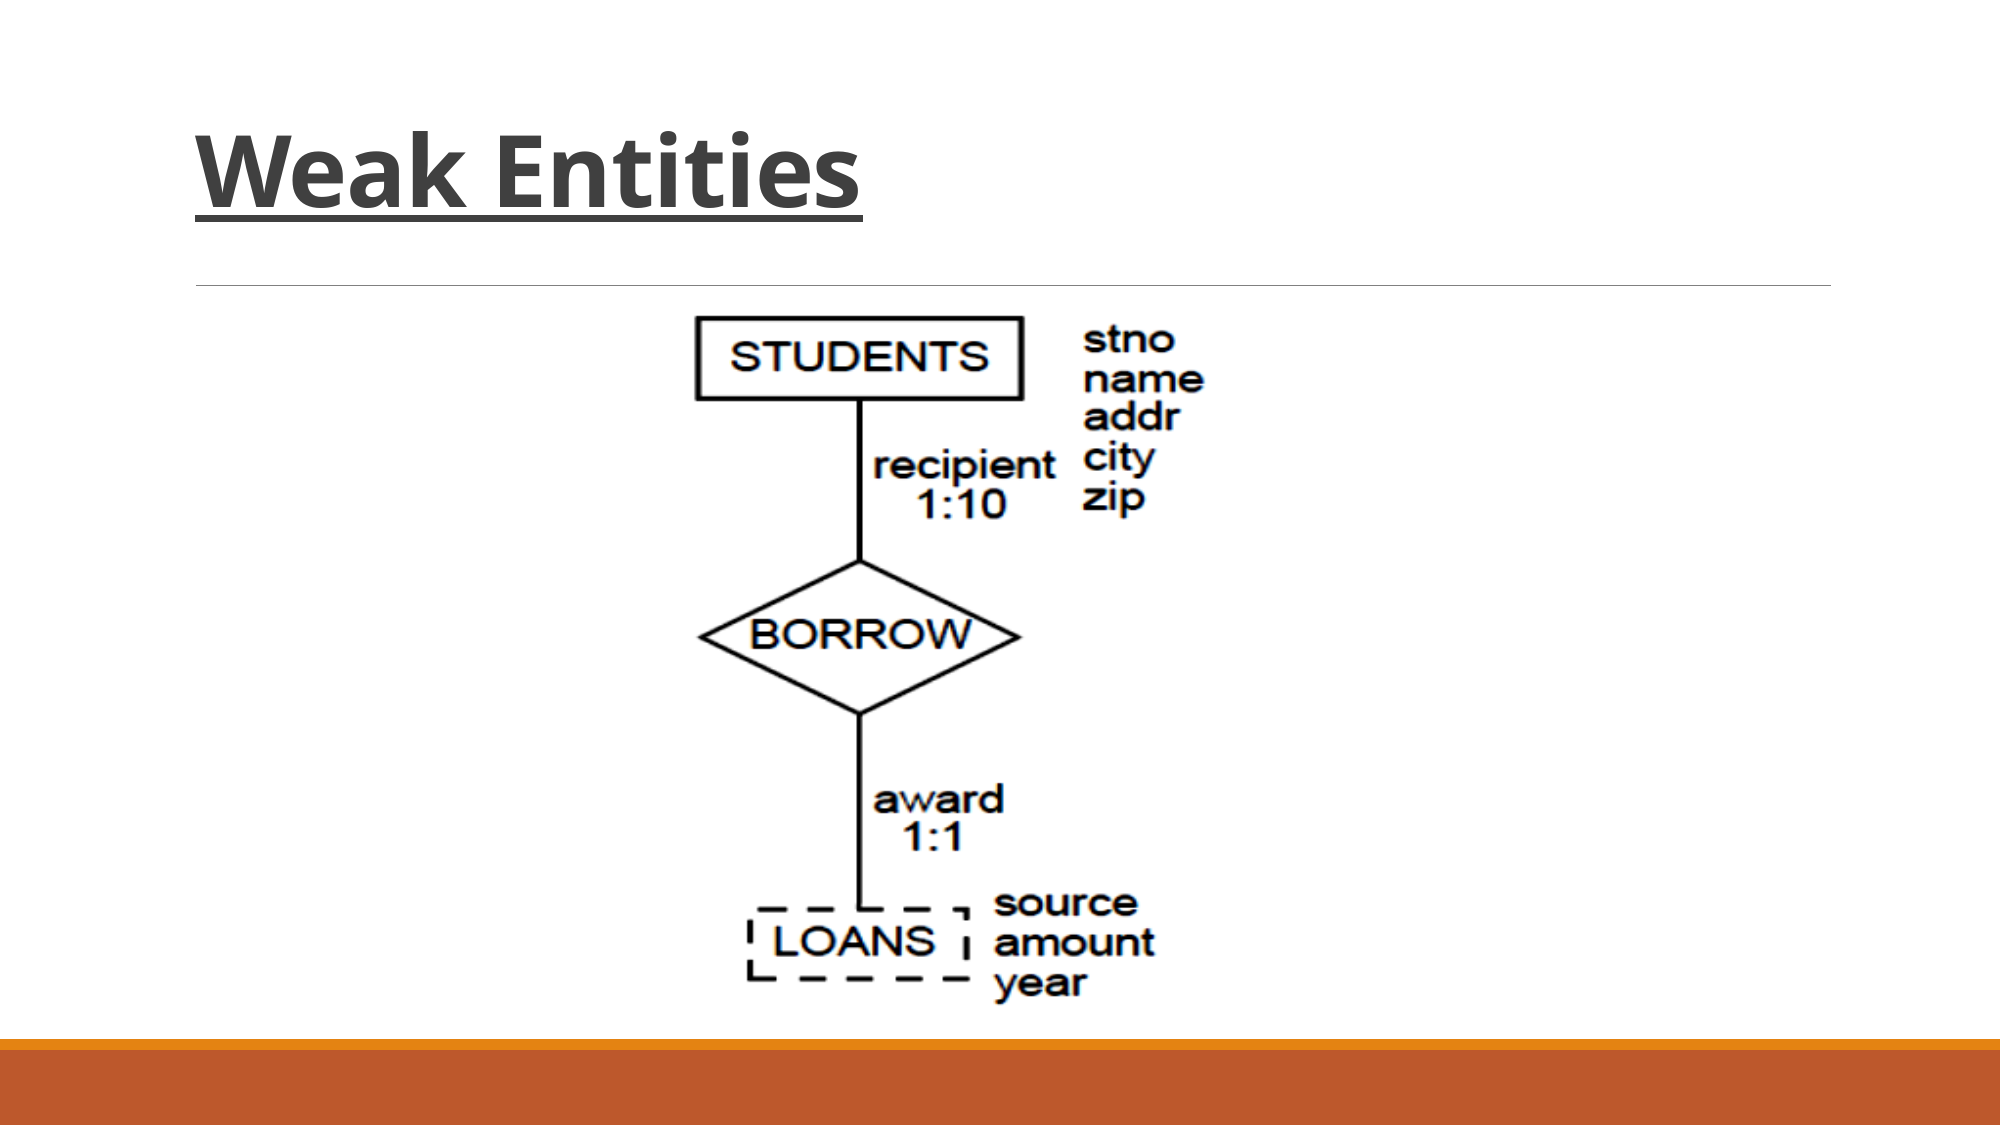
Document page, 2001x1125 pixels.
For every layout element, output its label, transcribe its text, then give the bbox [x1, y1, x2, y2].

title Weak Entities [180, 47, 1830, 235]
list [644, 302, 1216, 1029]
